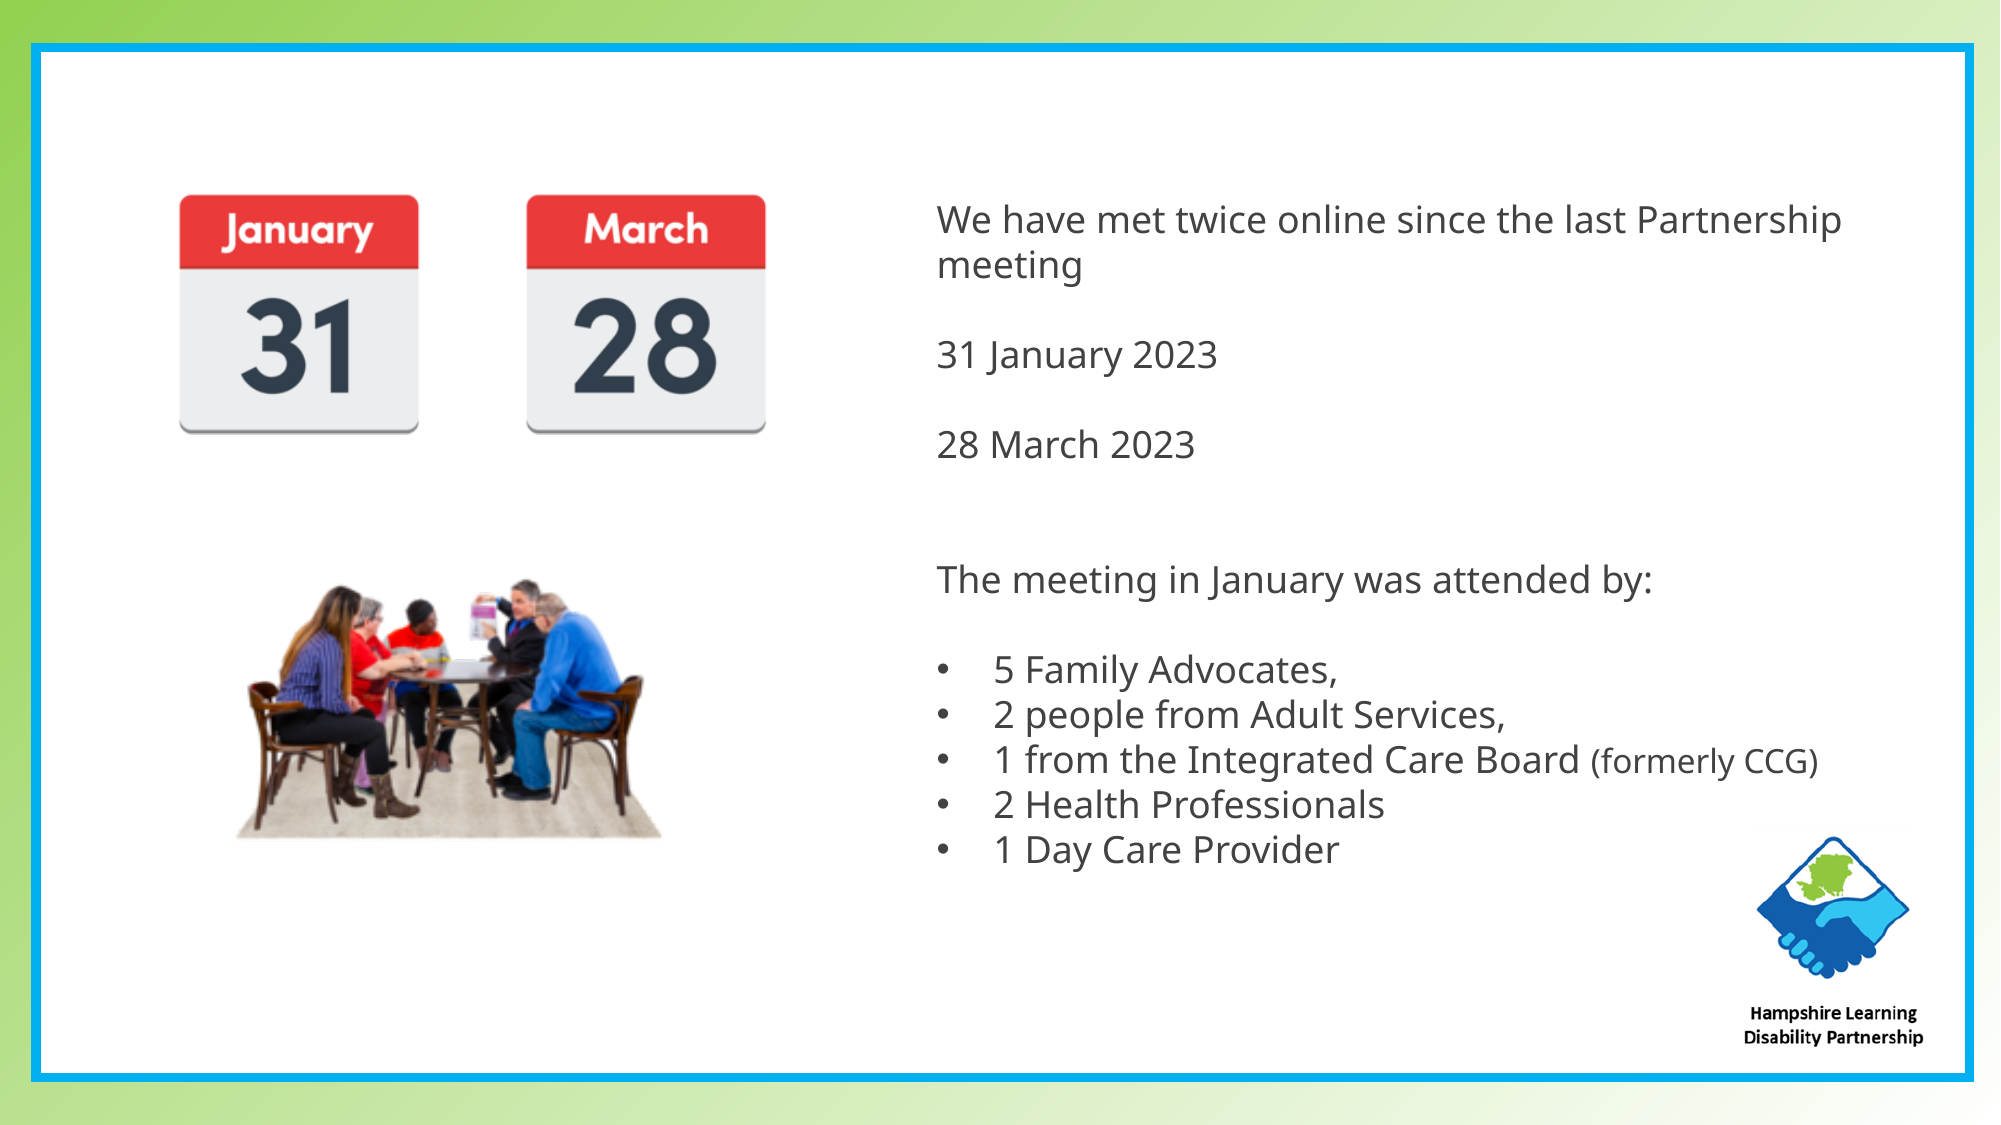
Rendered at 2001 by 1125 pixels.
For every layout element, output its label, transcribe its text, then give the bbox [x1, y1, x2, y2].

picture [233, 513, 666, 946]
picture [523, 191, 769, 437]
picture [176, 191, 422, 437]
text_box We have met twice online since the last Partnership meeting 31 January 2023 28 March 2023 The meeting in January was attended by: 5 Family Advocates, 2 people from Adult Services, 1 from the Integrated Care Board (formerly CCG) 2 Health Professionals 1 Day Care Provider [921, 188, 1949, 924]
picture [1703, 830, 1964, 1061]
text_box [35, 47, 1970, 1078]
